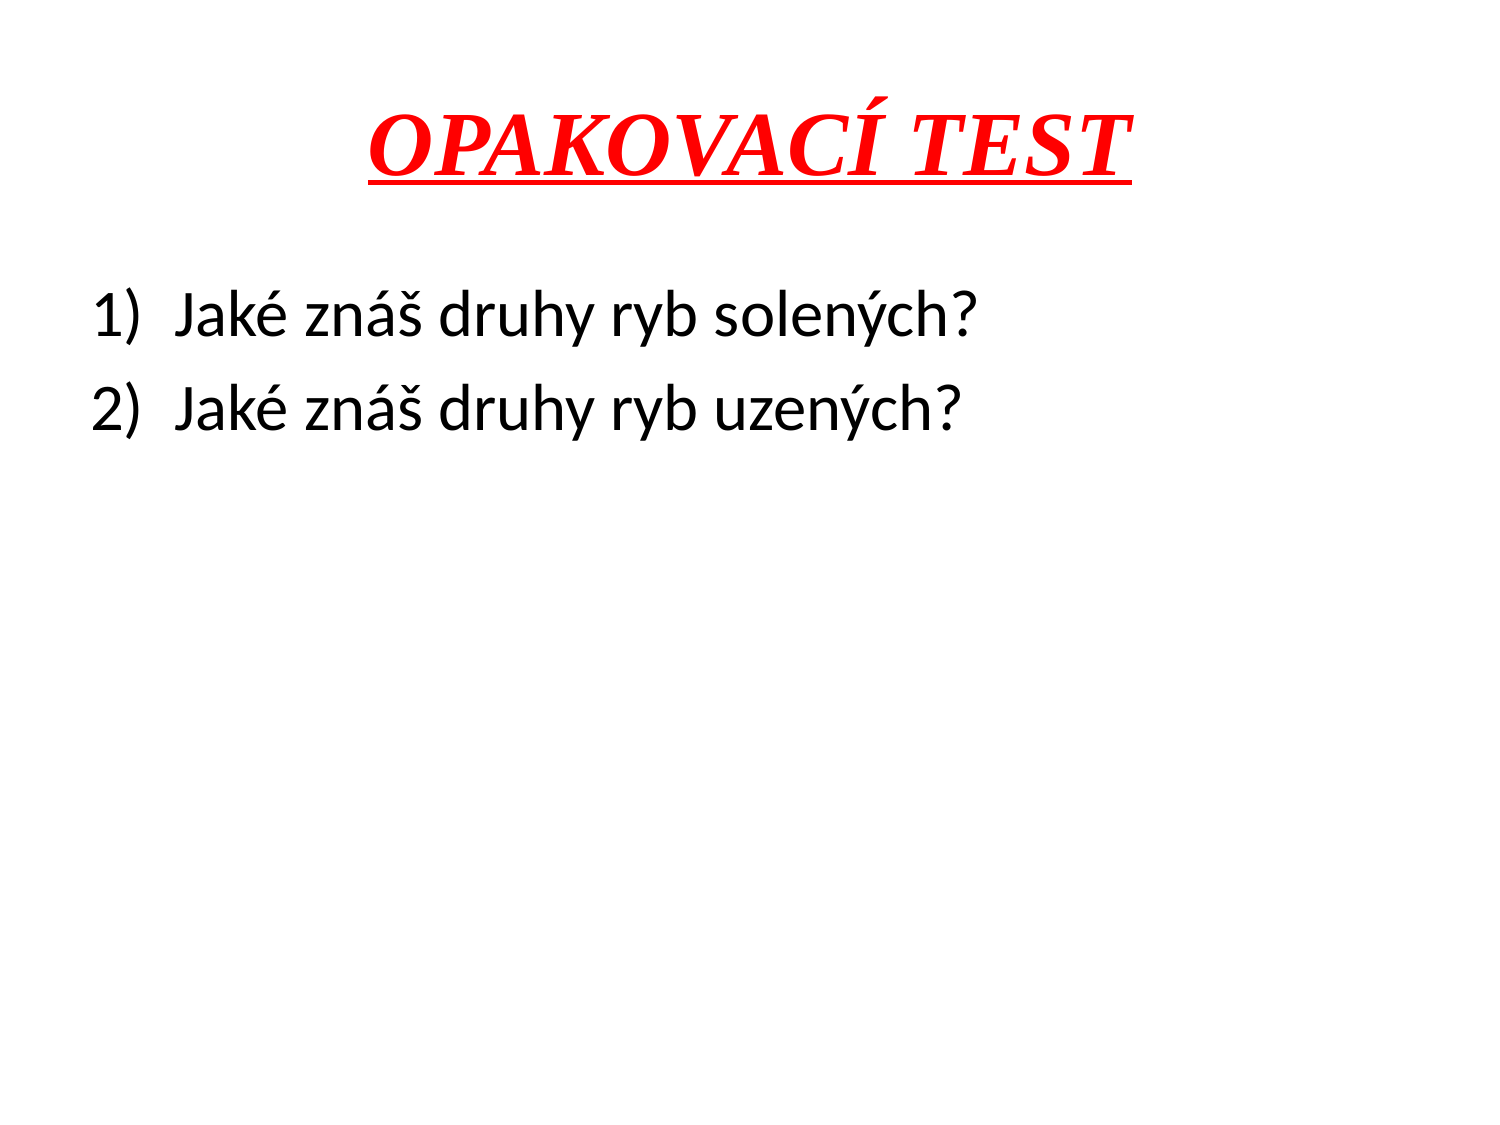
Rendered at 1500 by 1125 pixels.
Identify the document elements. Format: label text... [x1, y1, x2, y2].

list Jaké znáš druhy ryb solených? Jaké znáš druhy ryb uzených? [75, 262, 1425, 1005]
title OPAKOVACÍ TEST [75, 45, 1425, 233]
